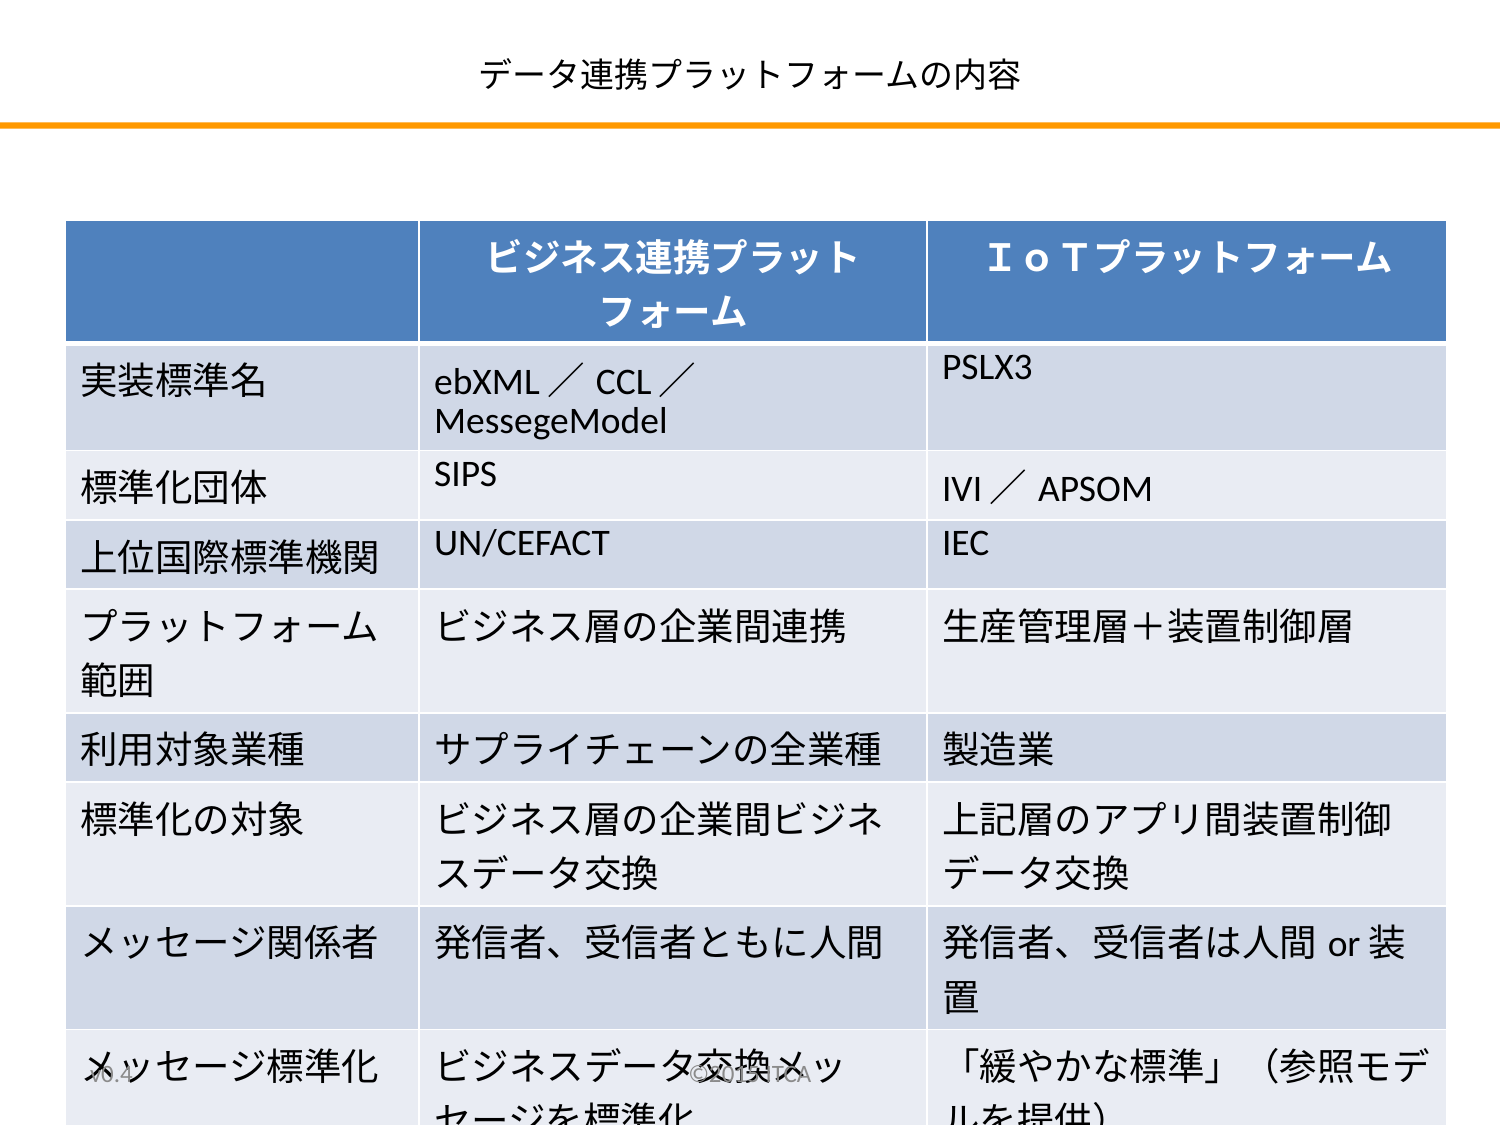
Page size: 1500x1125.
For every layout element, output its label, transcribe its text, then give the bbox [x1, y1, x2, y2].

footer ©2015 ITCA [512, 1042, 988, 1103]
table_cell 実装標準名 [66, 346, 418, 450]
table_cell プラットフォーム範囲 [66, 590, 418, 712]
table_header [66, 221, 418, 341]
table_cell メッセージ関係者 [66, 907, 418, 1029]
table_cell 生産管理層＋装置制御層 [928, 590, 1446, 712]
slide_number v0.4 [75, 1042, 425, 1103]
table_cell SIPS [420, 451, 926, 519]
table_cell 「緩やかな標準」（参照モデルを提供） [928, 1030, 1446, 1125]
table_cell IEC [928, 521, 1446, 588]
table_cell ビジネスデータ交換メッセージを標準化 [420, 1030, 926, 1125]
table_cell サプライチェーンの全業種 [420, 714, 926, 781]
table_cell メッセージ標準化 [66, 1030, 418, 1125]
table_cell 上記層のアプリ間装置制御データ交換 [928, 783, 1446, 905]
table_cell ビジネス層の企業間ビジネスデータ交換 [420, 783, 926, 905]
table_cell 発信者、受信者は人間or装置 [928, 907, 1446, 1029]
table_header ＩｏＴプラットフォーム [928, 221, 1446, 341]
table_cell PSLX3 [928, 346, 1446, 450]
table_cell ebXML／CCL／MessegeModel [420, 346, 926, 450]
table_cell 発信者、受信者ともに人間 [420, 907, 926, 1029]
table_cell UN/CEFACT [420, 521, 926, 588]
table_cell 利用対象業種 [66, 714, 418, 781]
table_cell IVI／APSOM [928, 451, 1446, 519]
table_cell 標準化の対象 [66, 783, 418, 905]
table_cell 標準化団体 [66, 451, 418, 519]
table_cell 製造業 [928, 714, 1446, 781]
title データ連携プラットフォームの内容 [75, 45, 1425, 102]
table_cell ビジネス層の企業間連携 [420, 590, 926, 712]
table_header ビジネス連携プラットフォーム [420, 221, 926, 341]
table_cell 上位国際標準機関 [66, 521, 418, 588]
